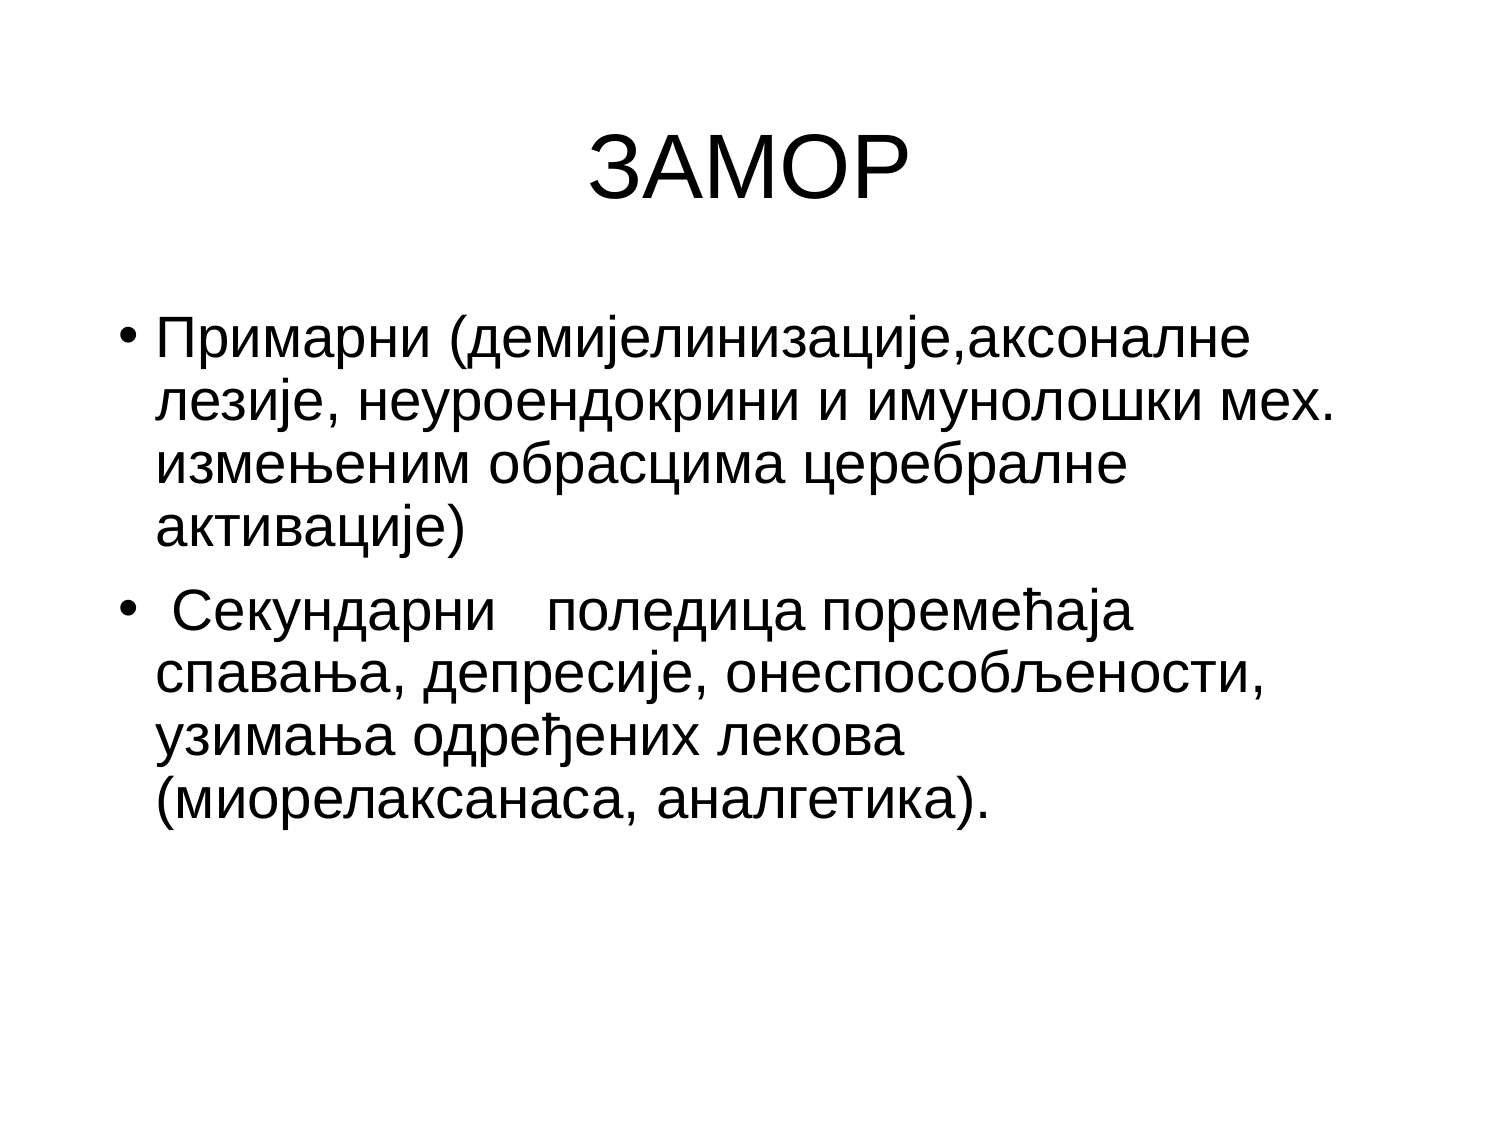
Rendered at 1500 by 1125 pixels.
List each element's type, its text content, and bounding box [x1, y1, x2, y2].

title ЗАМОР [103, 59, 1397, 278]
list Примарни (демијелинизације,аксоналне лезије, неуроендокрини и имунолошки мех. измењеним обрасцима церебралне активације) Секундарни поледица поремећаја спавања, депресије, онеспособљености, узимања одређених лекова (миорелаксанаса, аналгетика). [103, 299, 1397, 1014]
